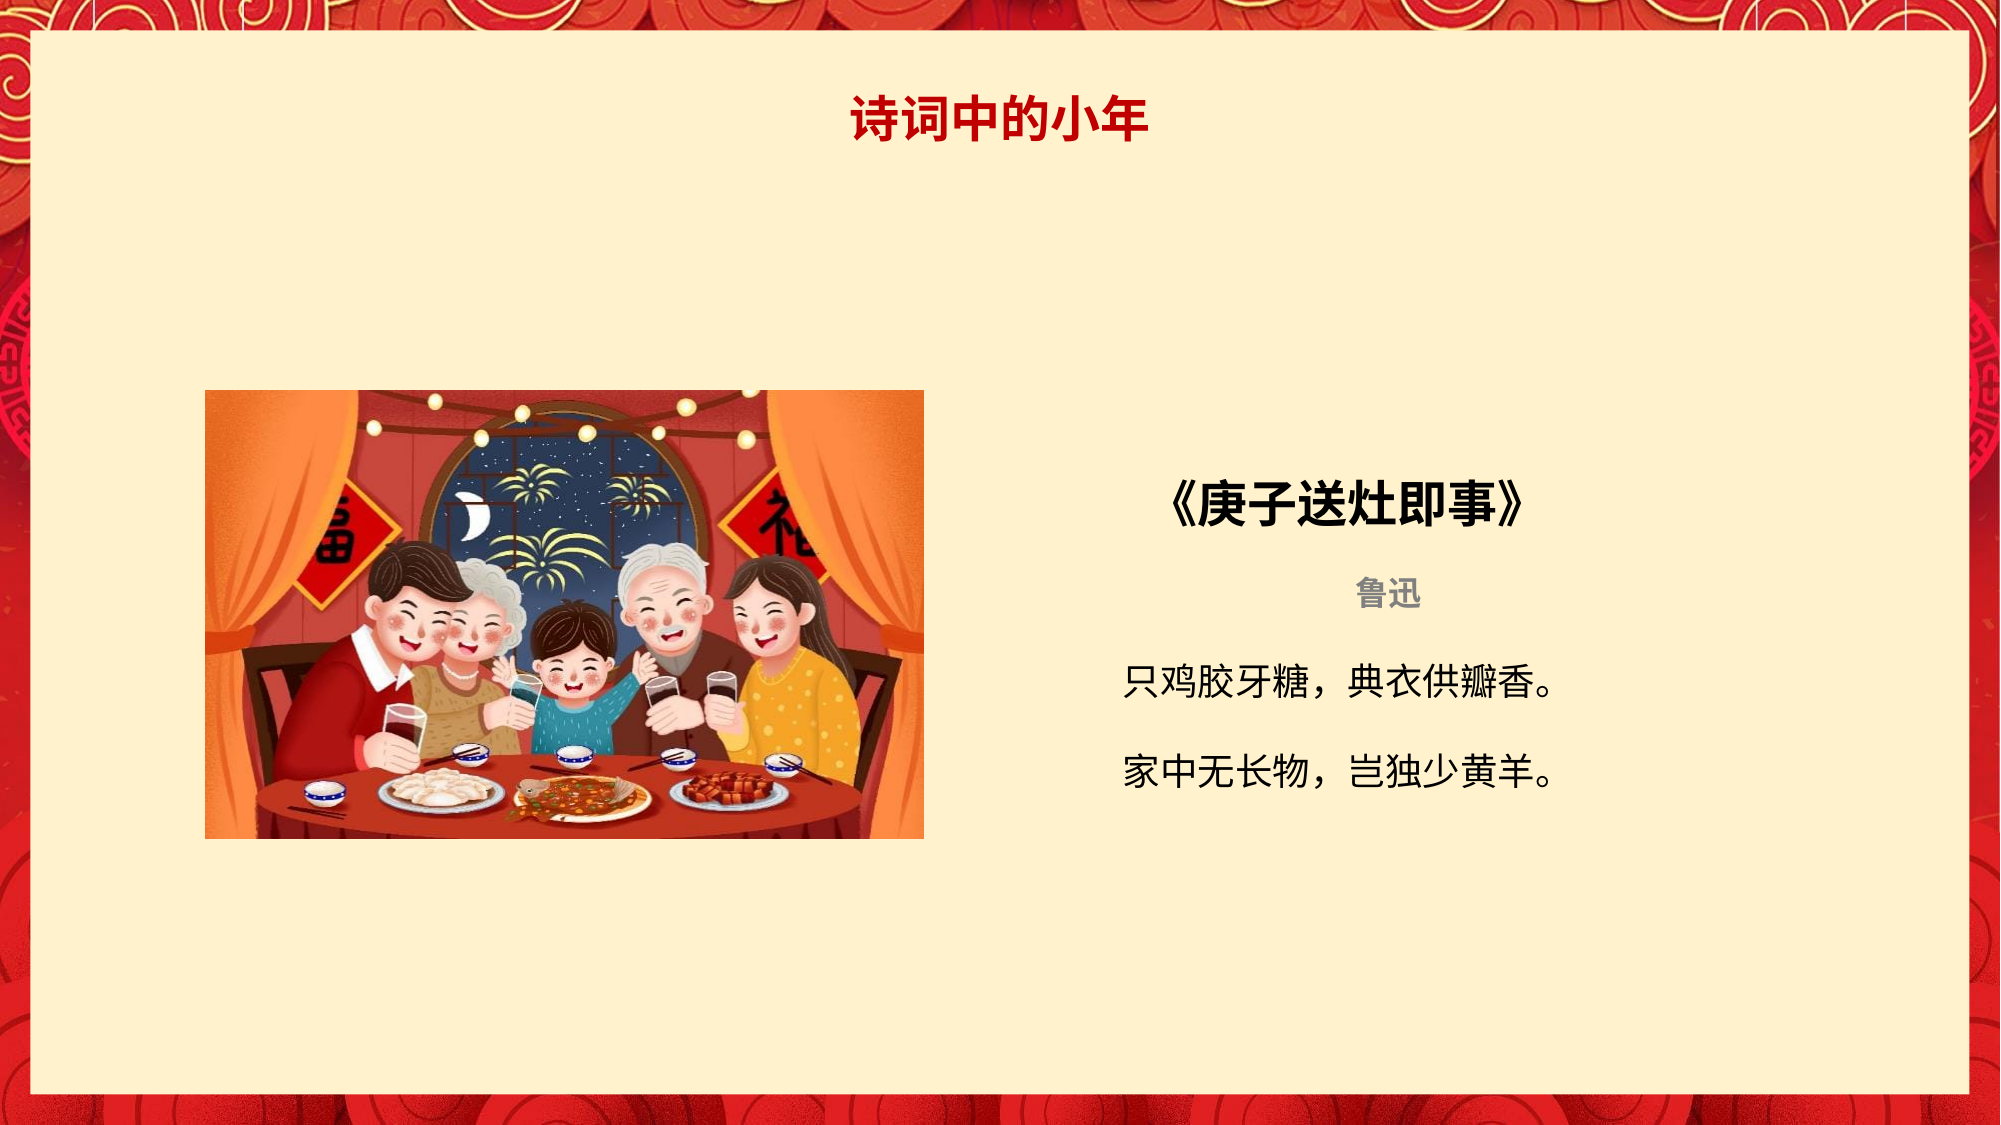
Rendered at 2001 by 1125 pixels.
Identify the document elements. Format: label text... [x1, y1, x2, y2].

text_box 诗词中的小年 [815, 80, 1185, 156]
picture [0, 0, 2000, 1125]
text_box 《庚子送灶即事》 鲁迅 只鸡胶牙糖，典衣供瓣香。 家中无长物，岂独少黄羊。 [924, 465, 1848, 800]
